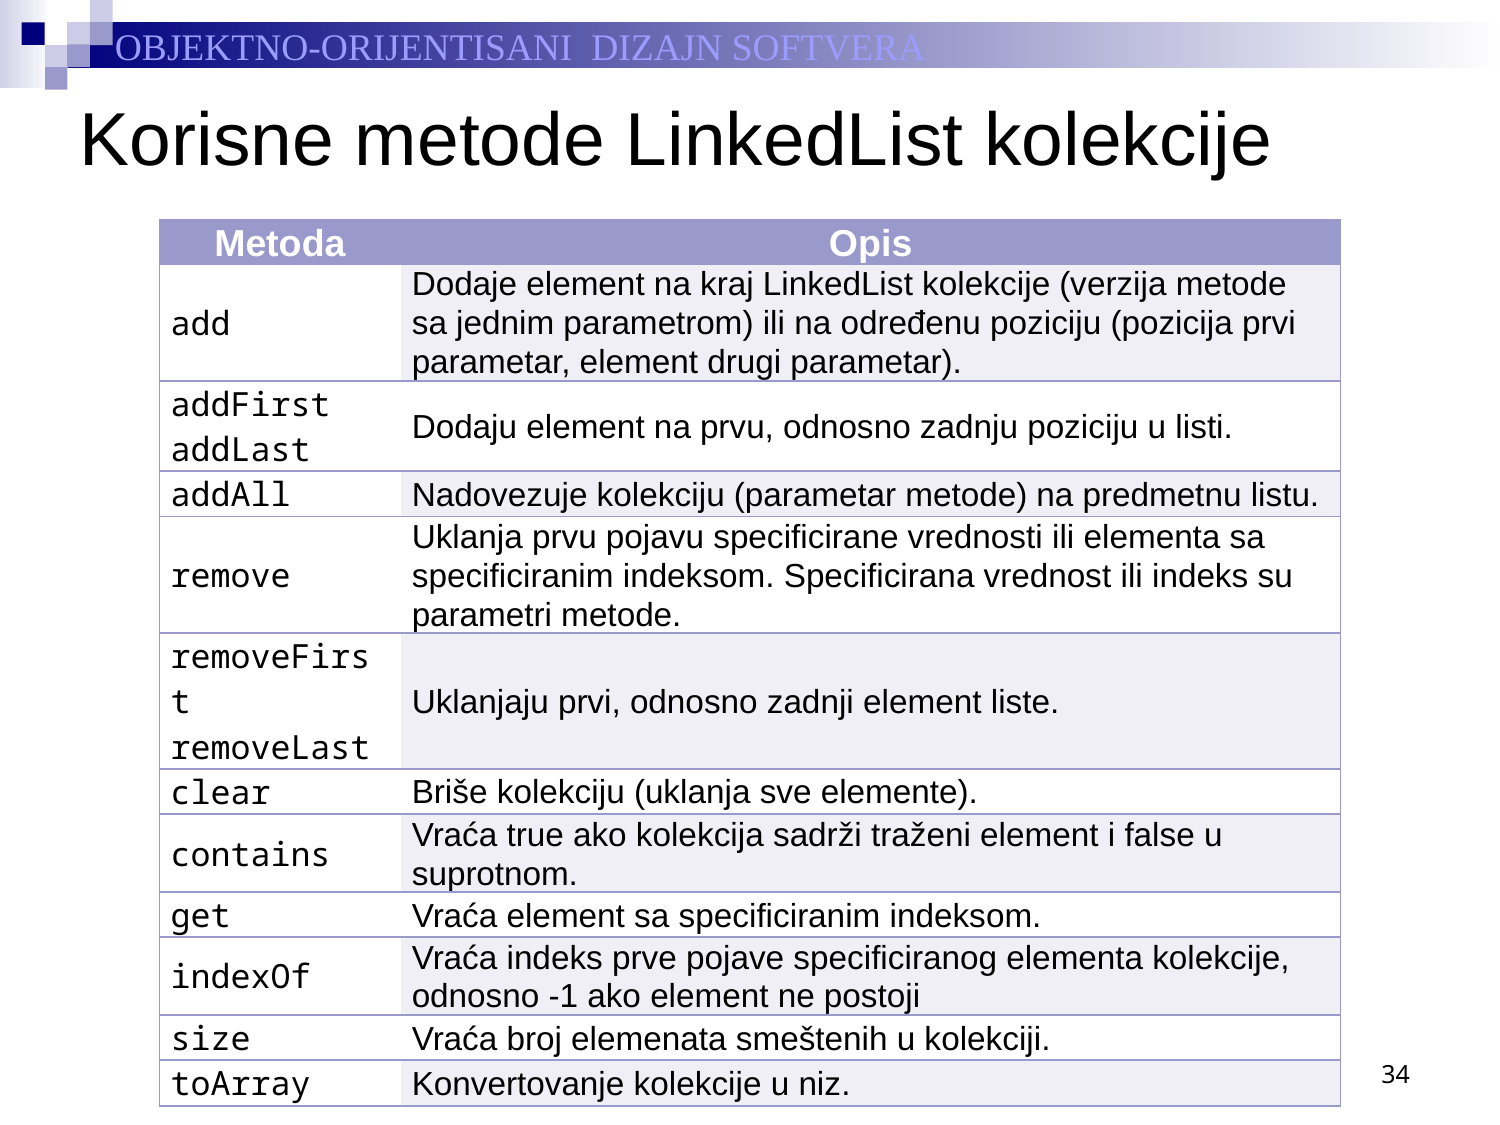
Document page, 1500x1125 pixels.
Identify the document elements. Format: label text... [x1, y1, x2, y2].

table_cell size [160, 1016, 401, 1059]
table_cell removeFirst removeLast [160, 634, 401, 768]
table_cell Vraća indeks prve pojave specificiranog elementa kolekcije, odnosno -1 ako element ne postoji [401, 938, 1340, 1014]
table_cell Dodaju element na prvu, odnosno zadnju poziciju u listi. [401, 382, 1340, 470]
table_cell get [160, 893, 401, 936]
table_cell Uklanja prvu pojavu specificirane vrednosti ili elementa sa specificiranim indeksom. Specificirana vrednost ili indeks su parametri metode. [401, 517, 1340, 632]
table_cell Vraća element sa specificiranim indeksom. [401, 893, 1340, 936]
table_header Opis [401, 221, 1340, 263]
table_cell Nadovezuje kolekciju (parametar metode) na predmetnu listu. [401, 472, 1340, 516]
slide_number 34 [1341, 1024, 1426, 1101]
table_cell addAll [160, 472, 401, 516]
table_cell Konvertovanje kolekcije u niz. [401, 1061, 1340, 1105]
table_cell Briše kolekciju (uklanja sve elemente). [401, 770, 1340, 813]
title Korisne metode LinkedList kolekcije [64, 86, 1436, 185]
table_header Metoda [160, 221, 401, 263]
table_cell contains [160, 815, 401, 891]
table_cell addFirst addLast [160, 382, 401, 470]
table_cell Vraća true ako kolekcija sadrži traženi element i false u suprotnom. [401, 815, 1340, 891]
table_cell Vraća broj elemenata smeštenih u kolekciji. [401, 1016, 1340, 1059]
table_cell Dodaje element na kraj LinkedList kolekcije (verzija metode sa jednim parametrom) ili na određenu poziciju (pozicija prvi parametar, element drugi parametar). [401, 265, 1340, 380]
table_cell add [160, 265, 401, 380]
table_cell Uklanjaju prvi, odnosno zadnji element liste. [401, 634, 1340, 768]
table_cell remove [160, 517, 401, 632]
table_cell indexOf [160, 938, 401, 1014]
table_cell clear [160, 770, 401, 813]
table_cell toArray [160, 1061, 401, 1105]
